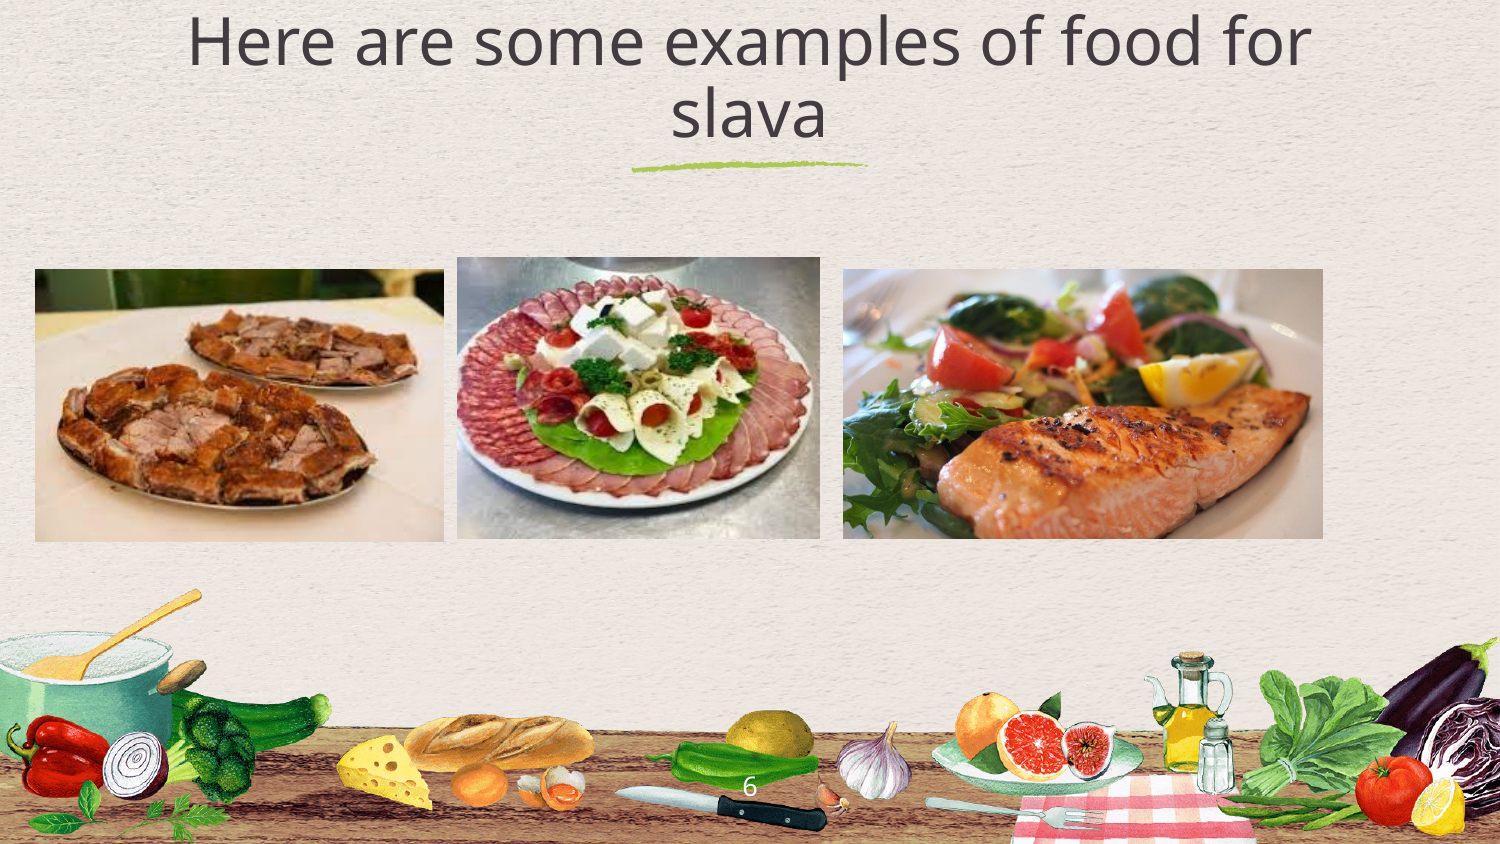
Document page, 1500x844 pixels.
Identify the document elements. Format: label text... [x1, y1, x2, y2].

slide_number 6 [705, 732, 795, 844]
picture [0, 0, 1500, 844]
title Here are some examples of food for slava [177, 87, 1323, 153]
